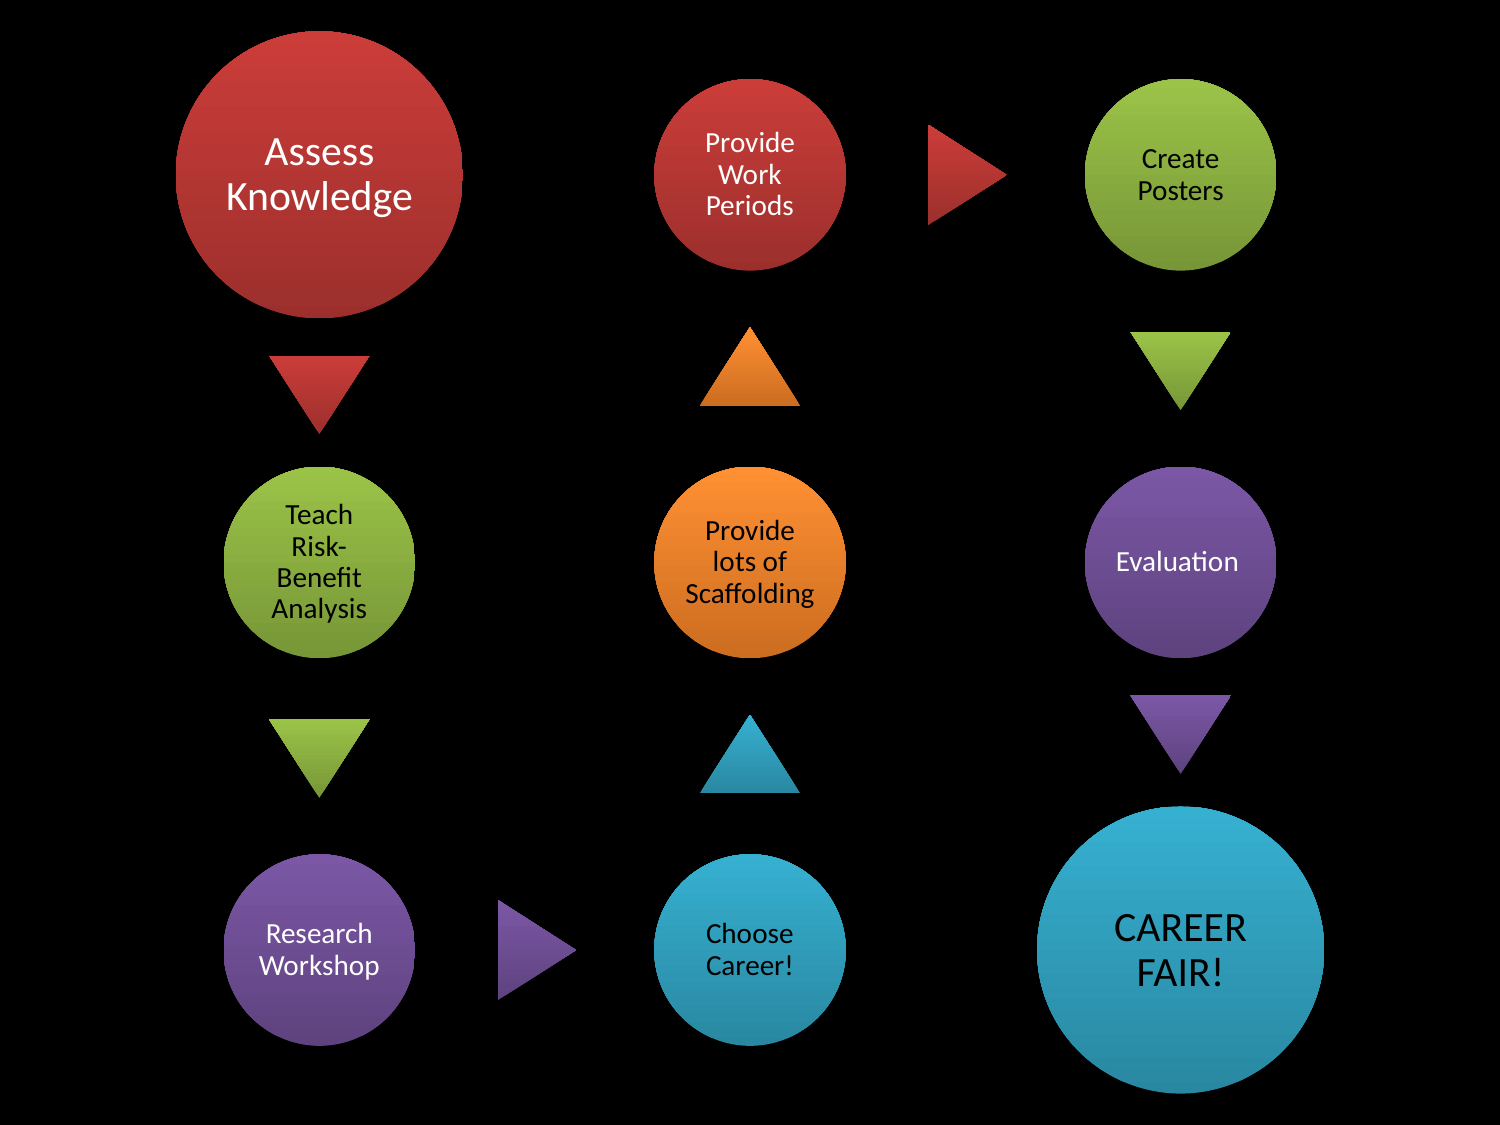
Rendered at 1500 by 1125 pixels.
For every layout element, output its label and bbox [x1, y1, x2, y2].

text_box [0, 30, 1500, 1095]
